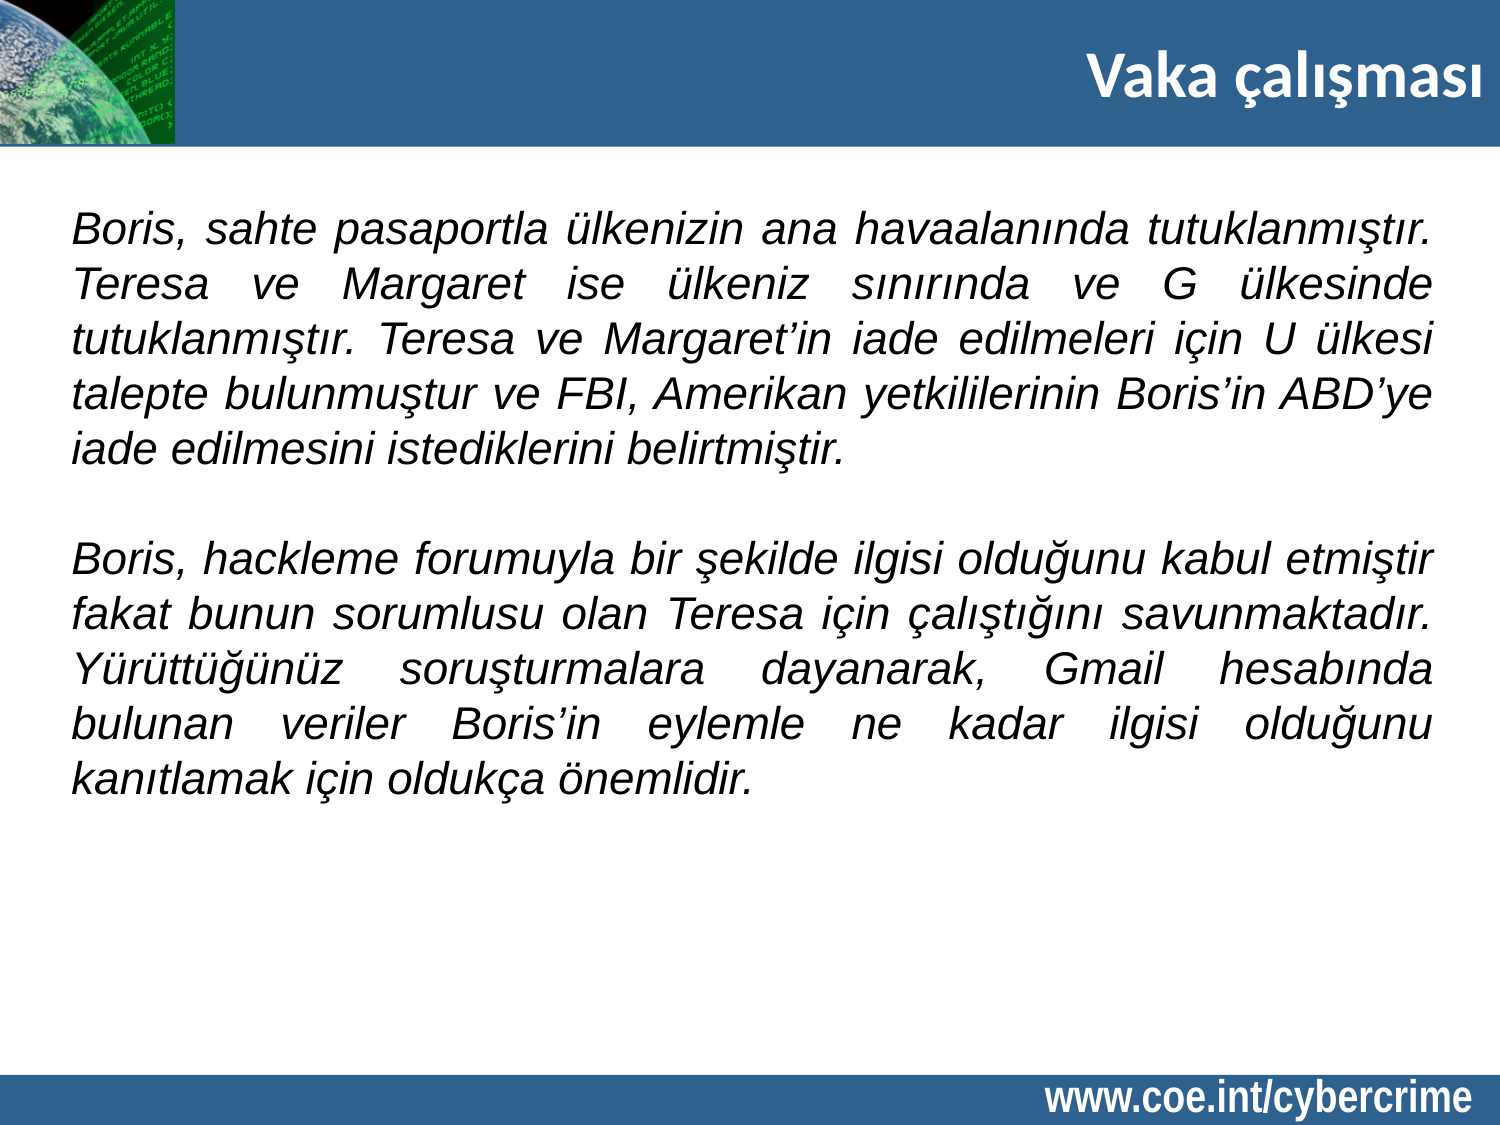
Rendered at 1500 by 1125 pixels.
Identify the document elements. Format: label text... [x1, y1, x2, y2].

text_box [0, 1073, 1030, 1125]
text_box Vaka çalışması [177, 0, 1500, 149]
text_box Boris, sahte pasaportla ülkenizin ana havaalanında tutuklanmıştır. Teresa ve Margaret ise ülkeniz sınırında ve G ülkesinde tutuklanmıştır. Teresa ve Margaret’in iade edilmeleri için U ülkesi talepte bulunmuştur ve FBI, Amerikan yetkililerinin Boris’in ABD’ye iade edilmesini istediklerini belirtmiştir. Boris, hackleme forumuyla bir şekilde ilgisi olduğunu kabul etmiştir fakat bunun sorumlusu olan Teresa için çalıştığını savunmaktadır. Yürüttüğünüz soruşturmalara dayanarak, Gmail hesabında bulunan veriler Boris’in eylemle ne kadar ilgisi olduğunu kanıtlamak için oldukça önemlidir. [56, 191, 1450, 866]
picture [0, 0, 175, 144]
text_box www.coe.int/cybercrime [1030, 1059, 1500, 1125]
